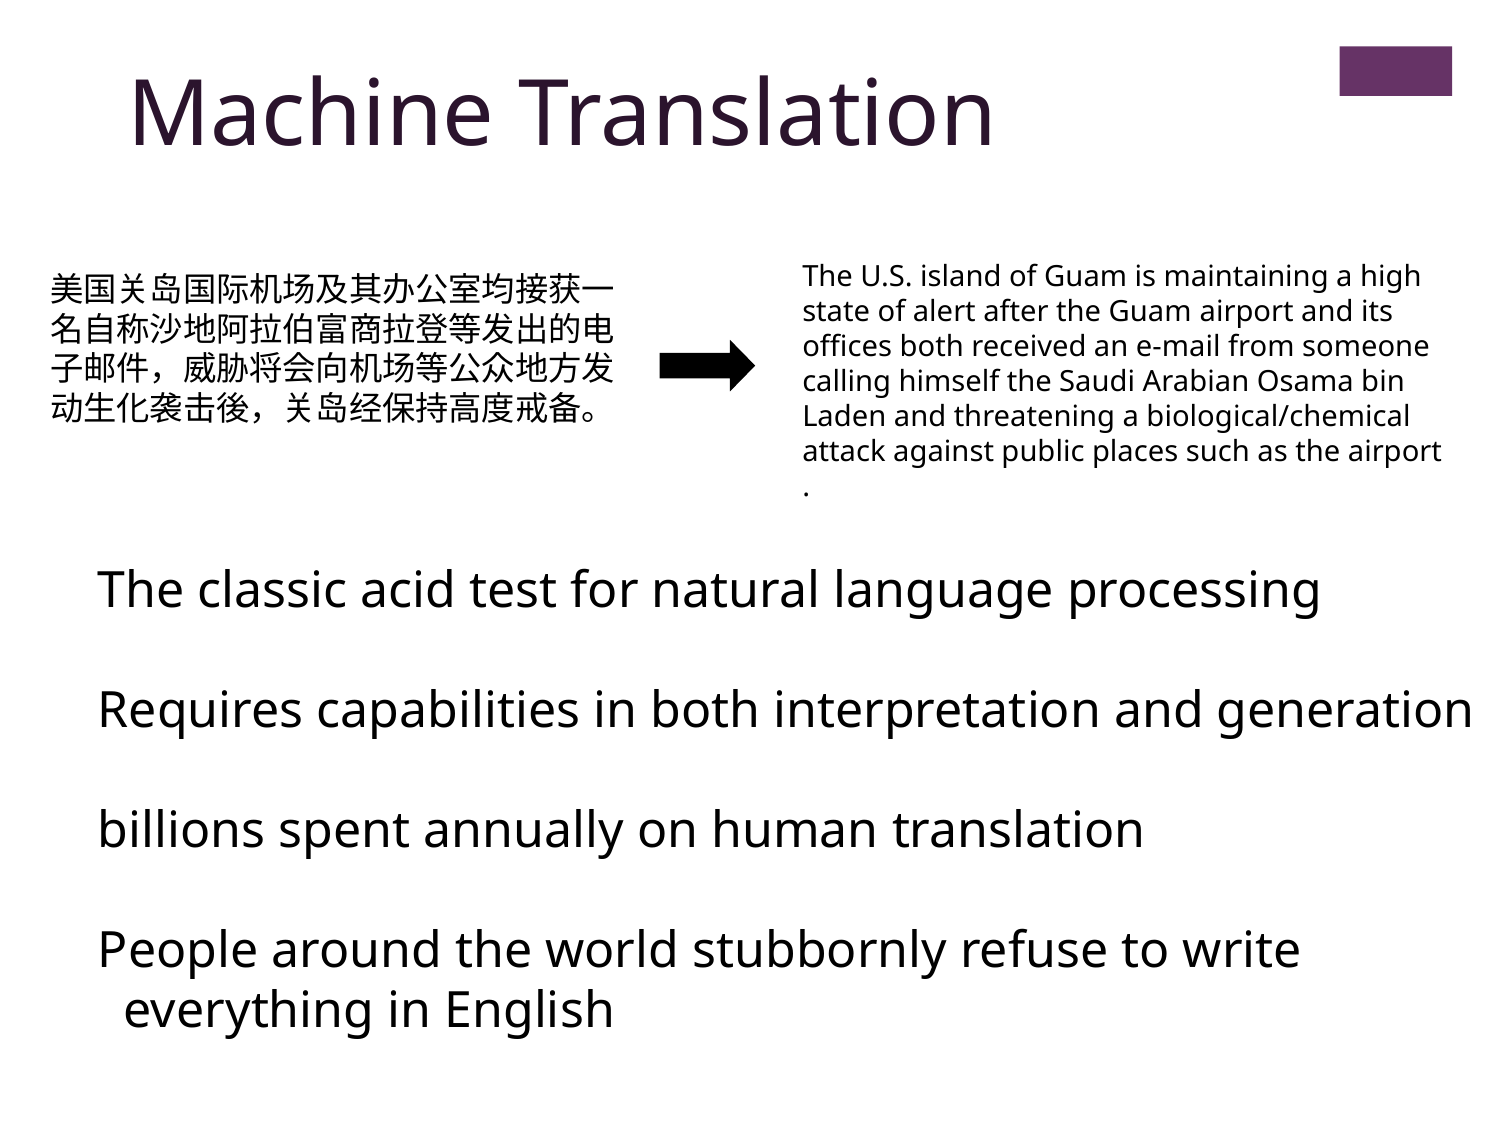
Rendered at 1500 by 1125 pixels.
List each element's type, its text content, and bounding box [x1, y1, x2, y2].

text_box [660, 341, 755, 390]
text_box The classic acid test for natural language processing Requires capabilities in both interpretation and generation billions spent annually on human translation People around the world stubbornly refuse to write everything in English [83, 549, 1491, 1045]
text_box The U.S. island of Guam is maintaining a high state of alert after the Guam airport and its offices both received an e-mail from someone calling himself the Saudi Arabian Osama bin Laden and threatening a biological/chemical attack against public places such as the airport . [787, 249, 1461, 510]
text_box 美国关岛国际机场及其办公室均接获一名自称沙地阿拉伯富商拉登等发出的电子邮件，威胁将会向机场等公众地方发动生化袭击後，关岛经保持高度戒备。 [35, 260, 661, 435]
text_box Machine Translation [112, 46, 1388, 171]
